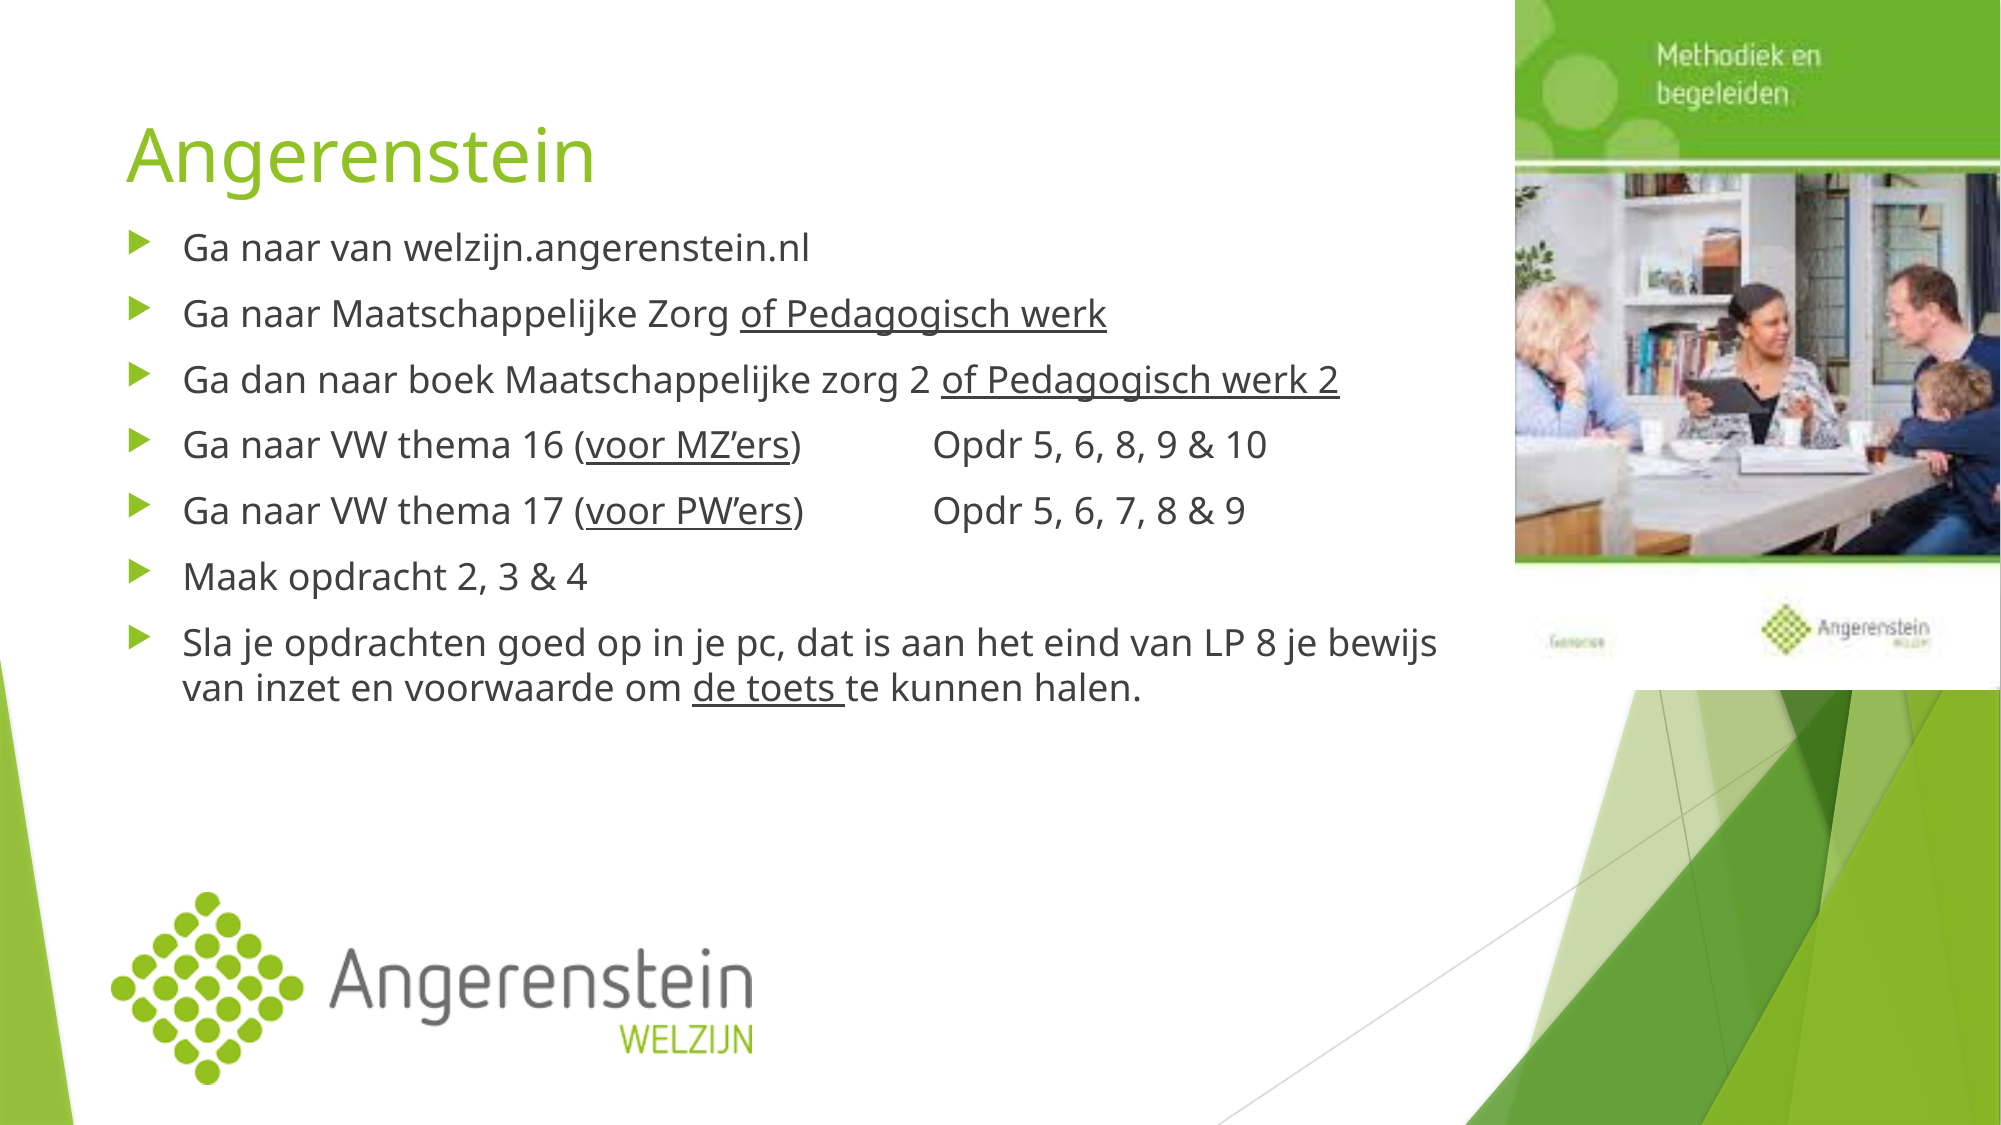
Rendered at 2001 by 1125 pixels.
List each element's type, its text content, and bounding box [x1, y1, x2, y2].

picture [1515, 0, 2000, 691]
picture [110, 892, 753, 1086]
list Ga naar van welzijn.angerenstein.nl Ga naar Maatschappelijke Zorg of Pedagogisch werk Ga dan naar boek Maatschappelijke zorg 2 of Pedagogisch werk 2 Ga naar VW thema 16 (voor MZ’ers) Opdr 5, 6, 8, 9 & 10 Ga naar VW thema 17 (voor PW’ers) Opdr 5, 6, 7, 8 & 9 Maak opdracht 2, 3 & 4 Sla je opdrachten goed op in je pc, dat is aan het eind van LP 8 je bewijs van inzet en voorwaarde om de toets te kunnen halen. [111, 216, 1522, 853]
title Angerenstein [111, 99, 1510, 216]
